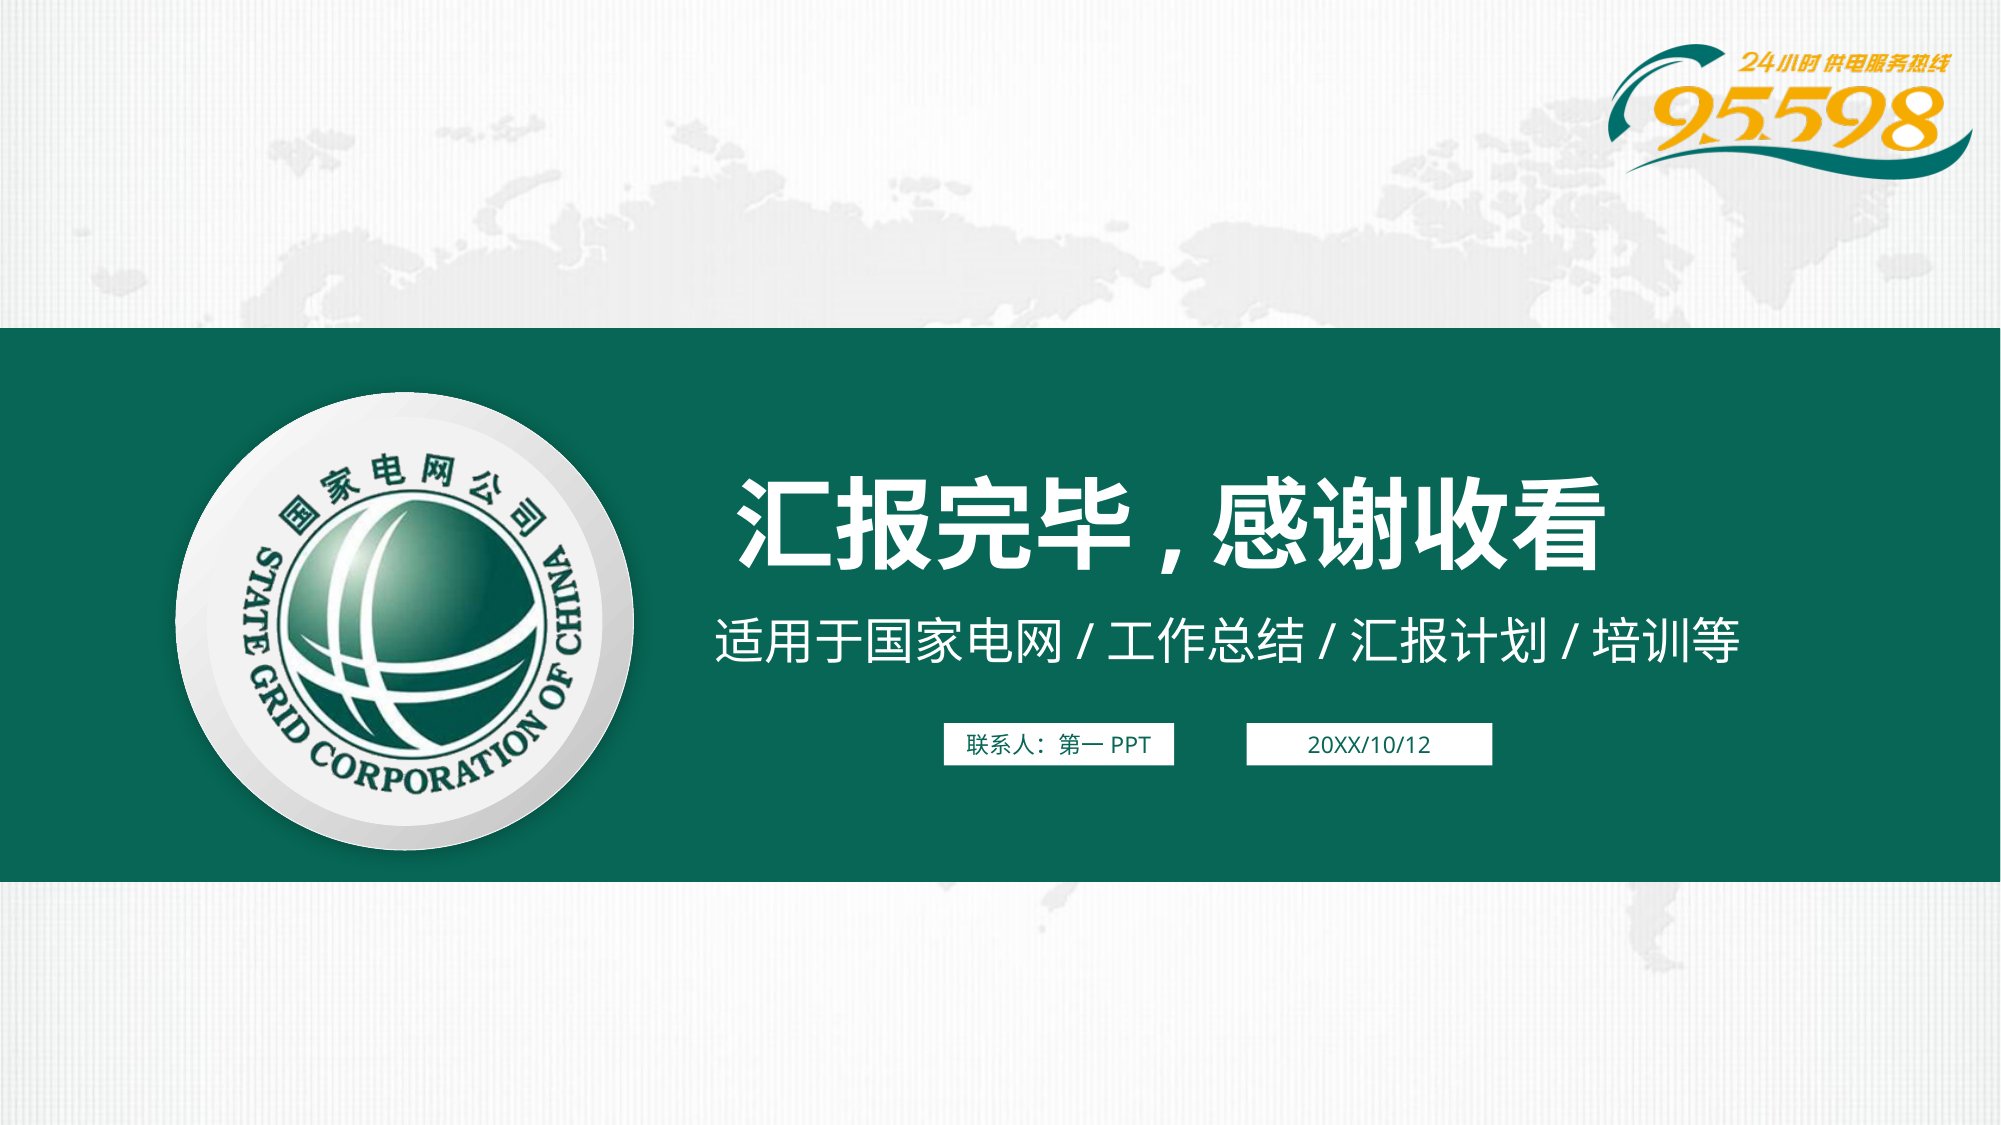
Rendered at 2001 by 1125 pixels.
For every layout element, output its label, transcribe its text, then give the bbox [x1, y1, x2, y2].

text_box 适用于国家电网/工作总结/汇报计划/培训等 [676, 597, 1780, 681]
picture [0, 0, 2001, 328]
text_box 汇报完毕,感谢收看 [719, 454, 1835, 590]
text_box [0, 328, 2001, 882]
picture [133, 371, 655, 850]
picture [0, 882, 2001, 1125]
text_box 20XX/10/12 [1246, 723, 1493, 766]
text_box 联系人：第一PPT [943, 723, 1175, 766]
